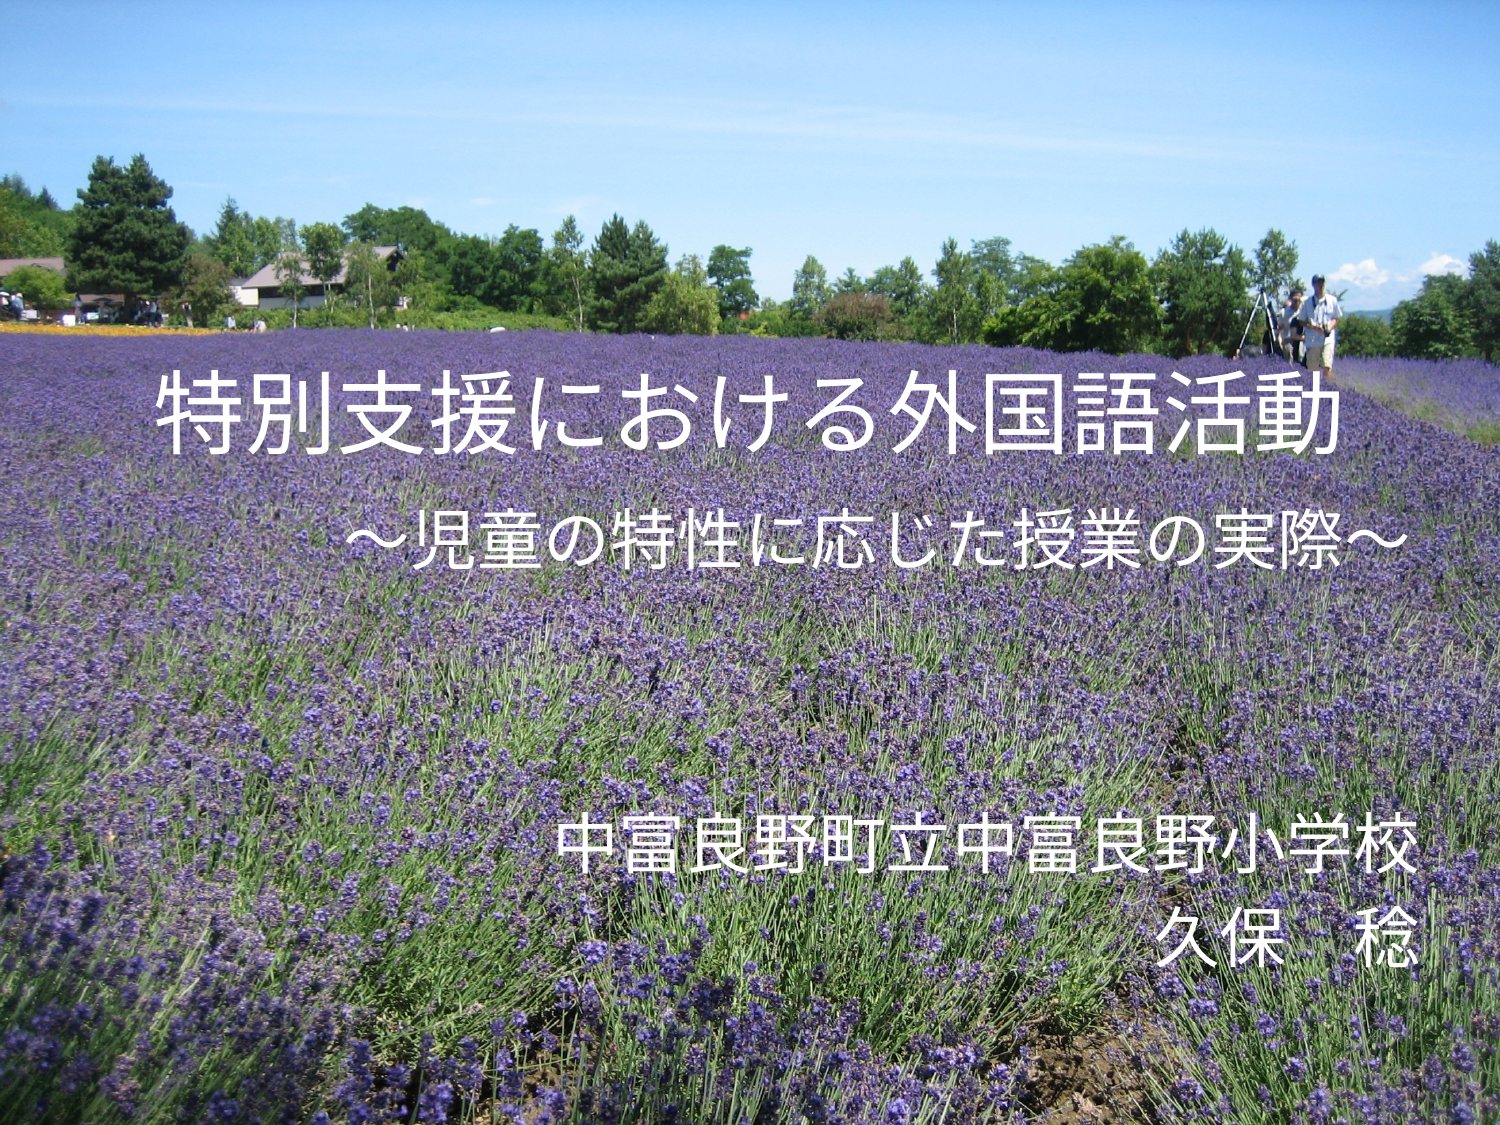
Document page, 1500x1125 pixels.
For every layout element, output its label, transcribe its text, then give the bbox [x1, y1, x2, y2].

title 特別支援における外国語活動 [112, 290, 1388, 444]
text_box ～児童の特性に応じた授業の実際～ [76, 444, 1427, 632]
picture [0, 0, 1500, 1125]
subtitle 中富良野町立中富良野小学校 久保 稔 [385, 794, 1436, 1083]
